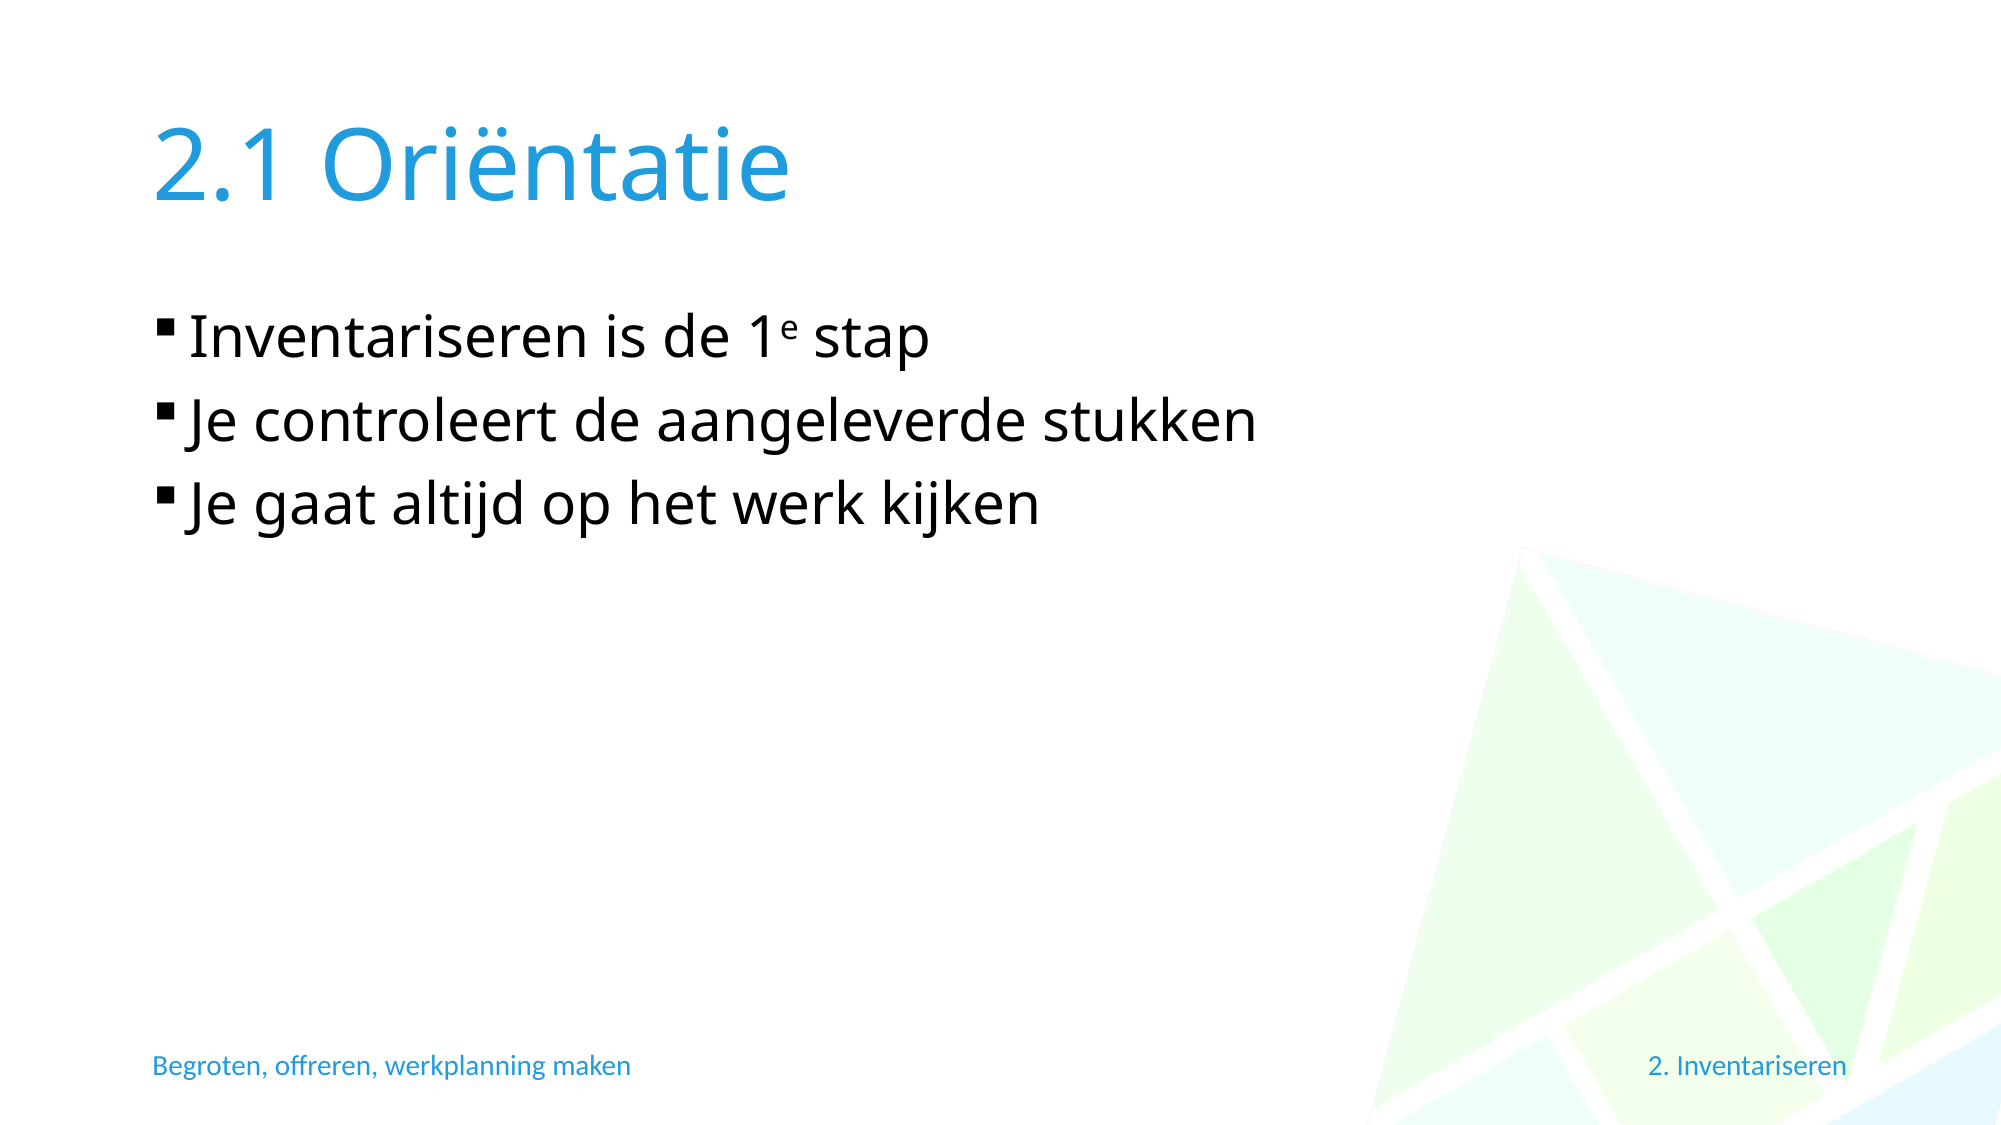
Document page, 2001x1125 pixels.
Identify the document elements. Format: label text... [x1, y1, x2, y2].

list Begroten, offreren, werkplanning maken [137, 1042, 664, 1087]
list Inventariseren is de 1e stap Je controleert de aangeleverde stukken Je gaat altijd op het werk kijken [137, 299, 1863, 1014]
title 2.1 Oriëntatie [137, 59, 1863, 278]
list 2. Inventariseren [1412, 1042, 1863, 1103]
